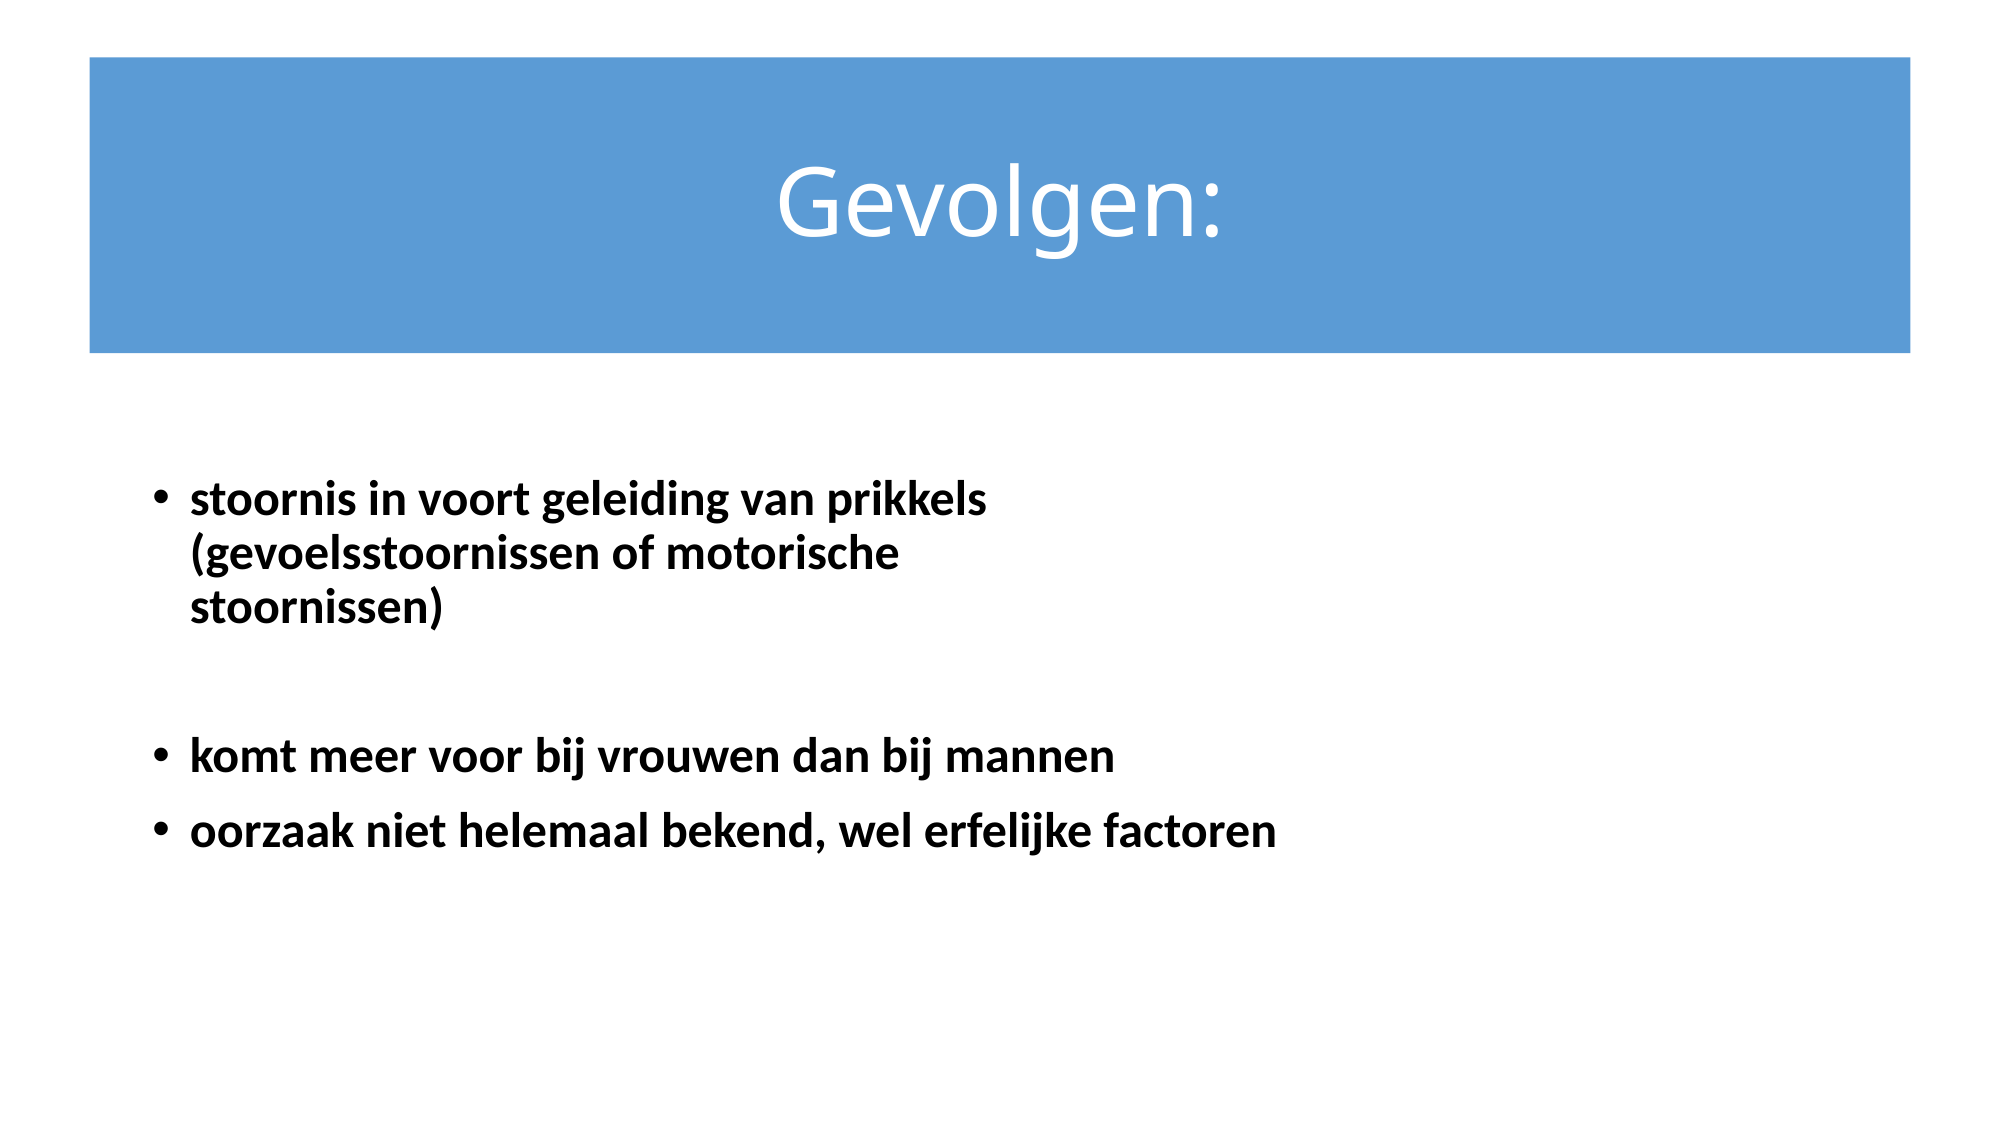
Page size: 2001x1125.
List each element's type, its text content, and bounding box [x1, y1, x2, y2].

text_box [89, 56, 1911, 354]
title Gevolgen: [137, 96, 1863, 314]
list stoornis in voort geleiding van prikkels (gevoelsstoornissen of motorische stoornissen) komt meer voor bij vrouwen dan bij mannen oorzaak niet helemaal bekend, wel erfelijke factoren [137, 392, 1863, 1014]
